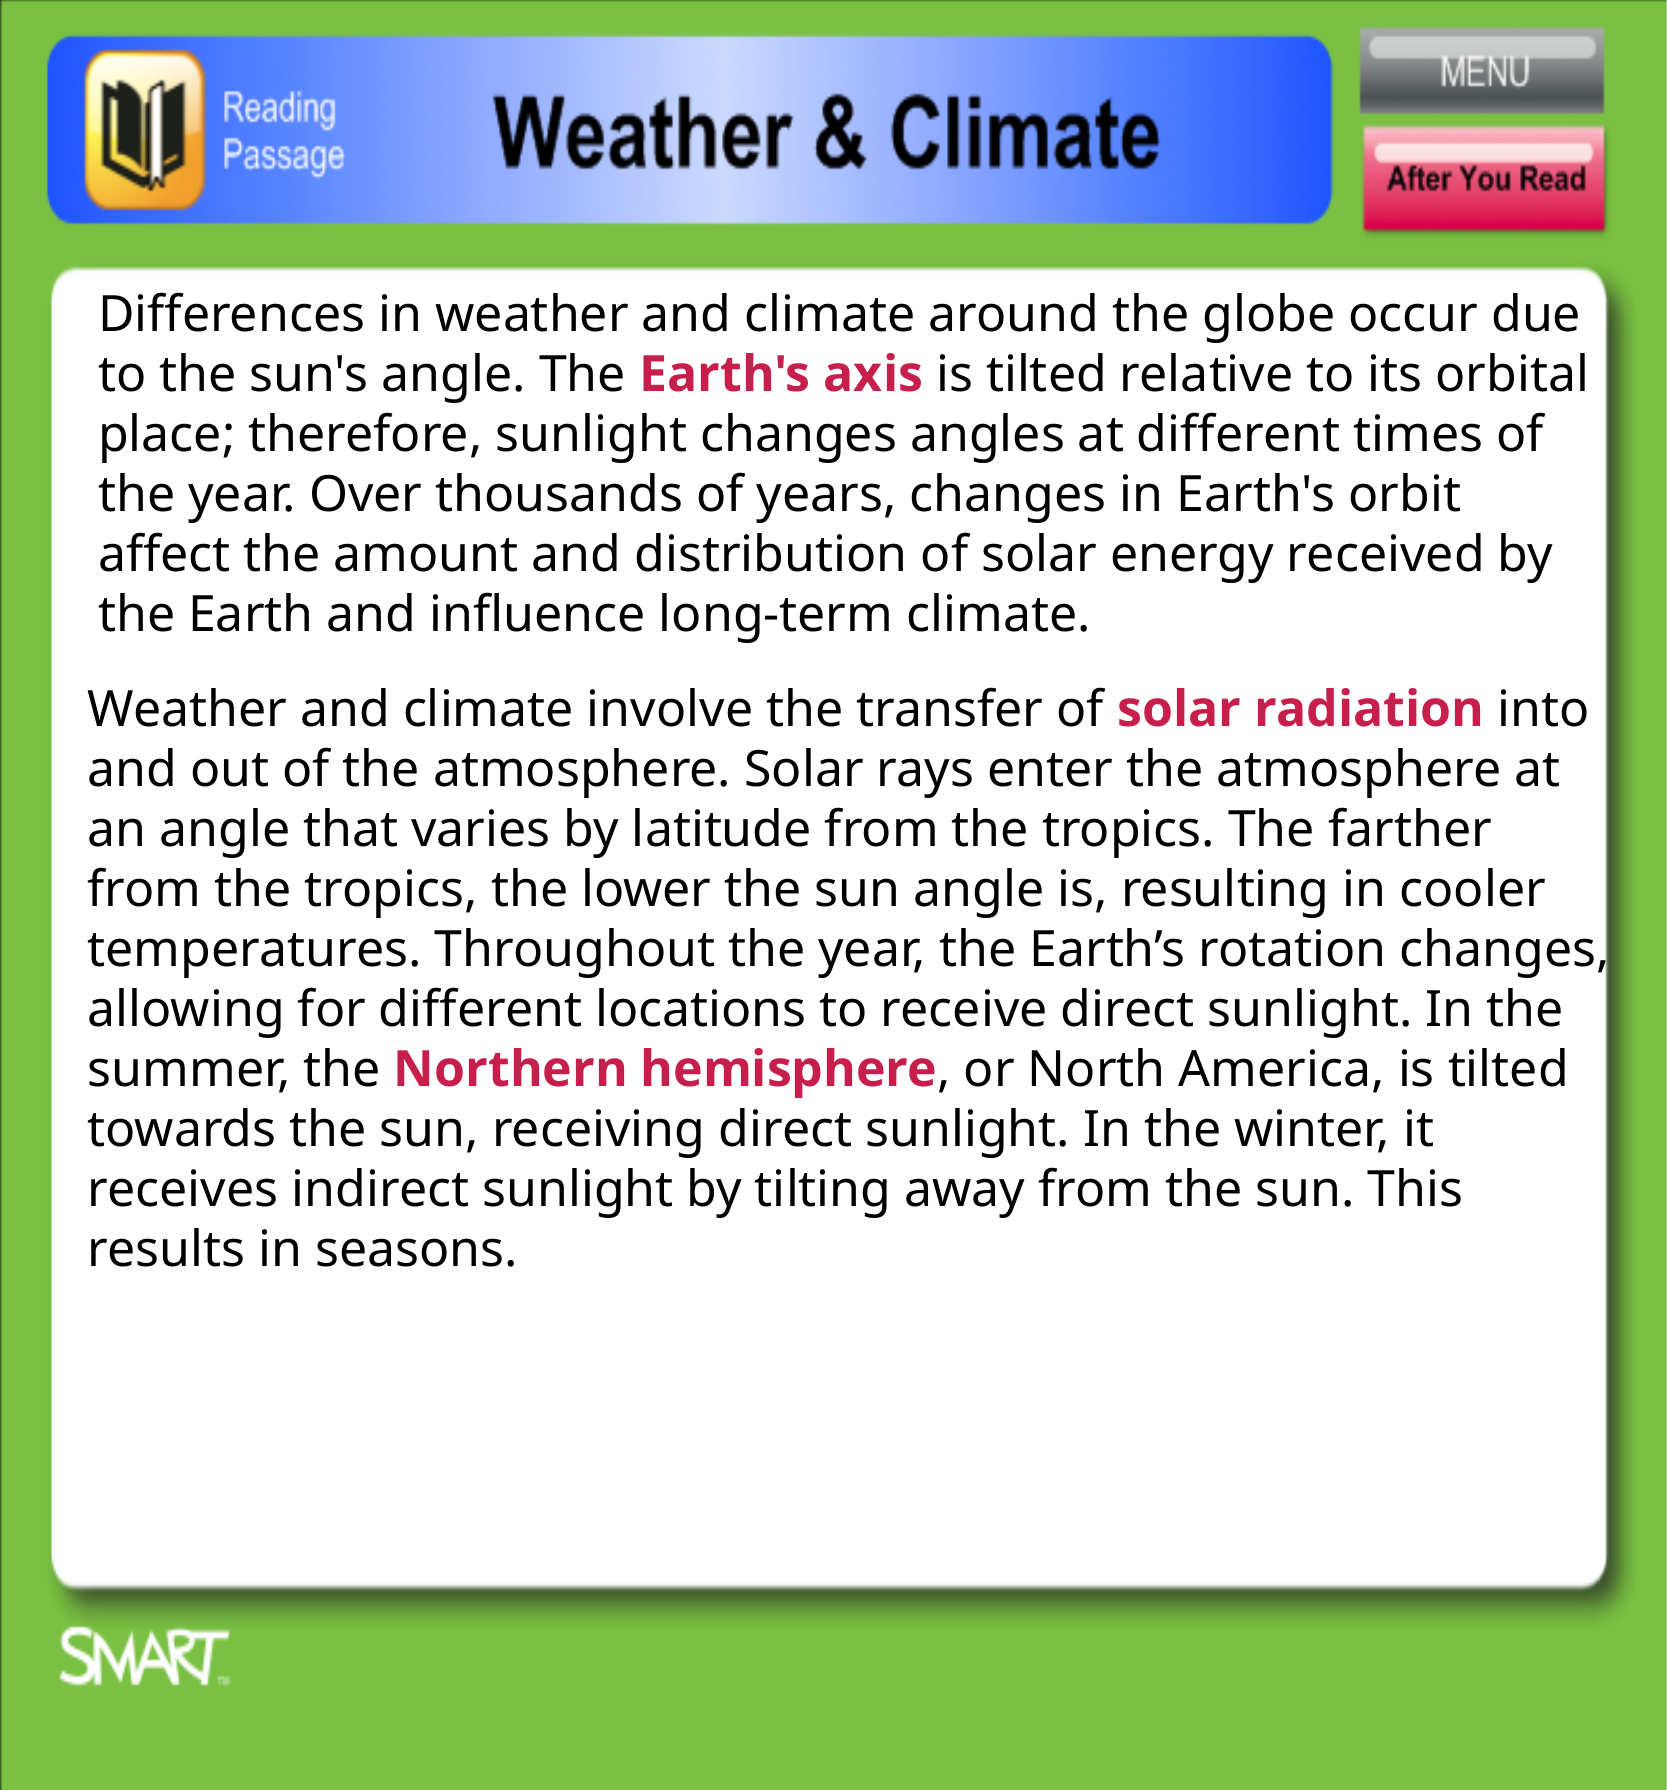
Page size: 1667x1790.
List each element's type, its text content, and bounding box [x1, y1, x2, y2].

picture [0, 0, 1667, 1790]
text_box Differences in weather and climate around the globe occur due to the sun's angle. The Earth's axis is tilted relative to its orbital place; therefore, sunlight changes angles at different times of the year. Over thousands of years, changes in Earth's orbit affect the amount and distribution of solar energy received by the Earth and influence long-term climate. [83, 273, 1613, 649]
text_box [1344, 104, 1619, 171]
text_box [19, 1212, 294, 1279]
text_box Weather and climate involve the transfer of solar radiation into and out of the atmosphere. Solar rays enter the atmosphere at an angle that varies by latitude from the tropics. The farther from the tropics, the lower the sun angle is, resulting in cooler temperatures. Throughout the year, the Earth’s rotation changes, allowing for different locations to receive direct sunlight. In the summer, the Northern hemisphere, or North America, is tilted towards the sun, receiving direct sunlight. In the winter, it receives indirect sunlight by tilting away from the sun. This results in seasons. [72, 668, 1628, 1284]
text_box [1344, 19, 1619, 85]
